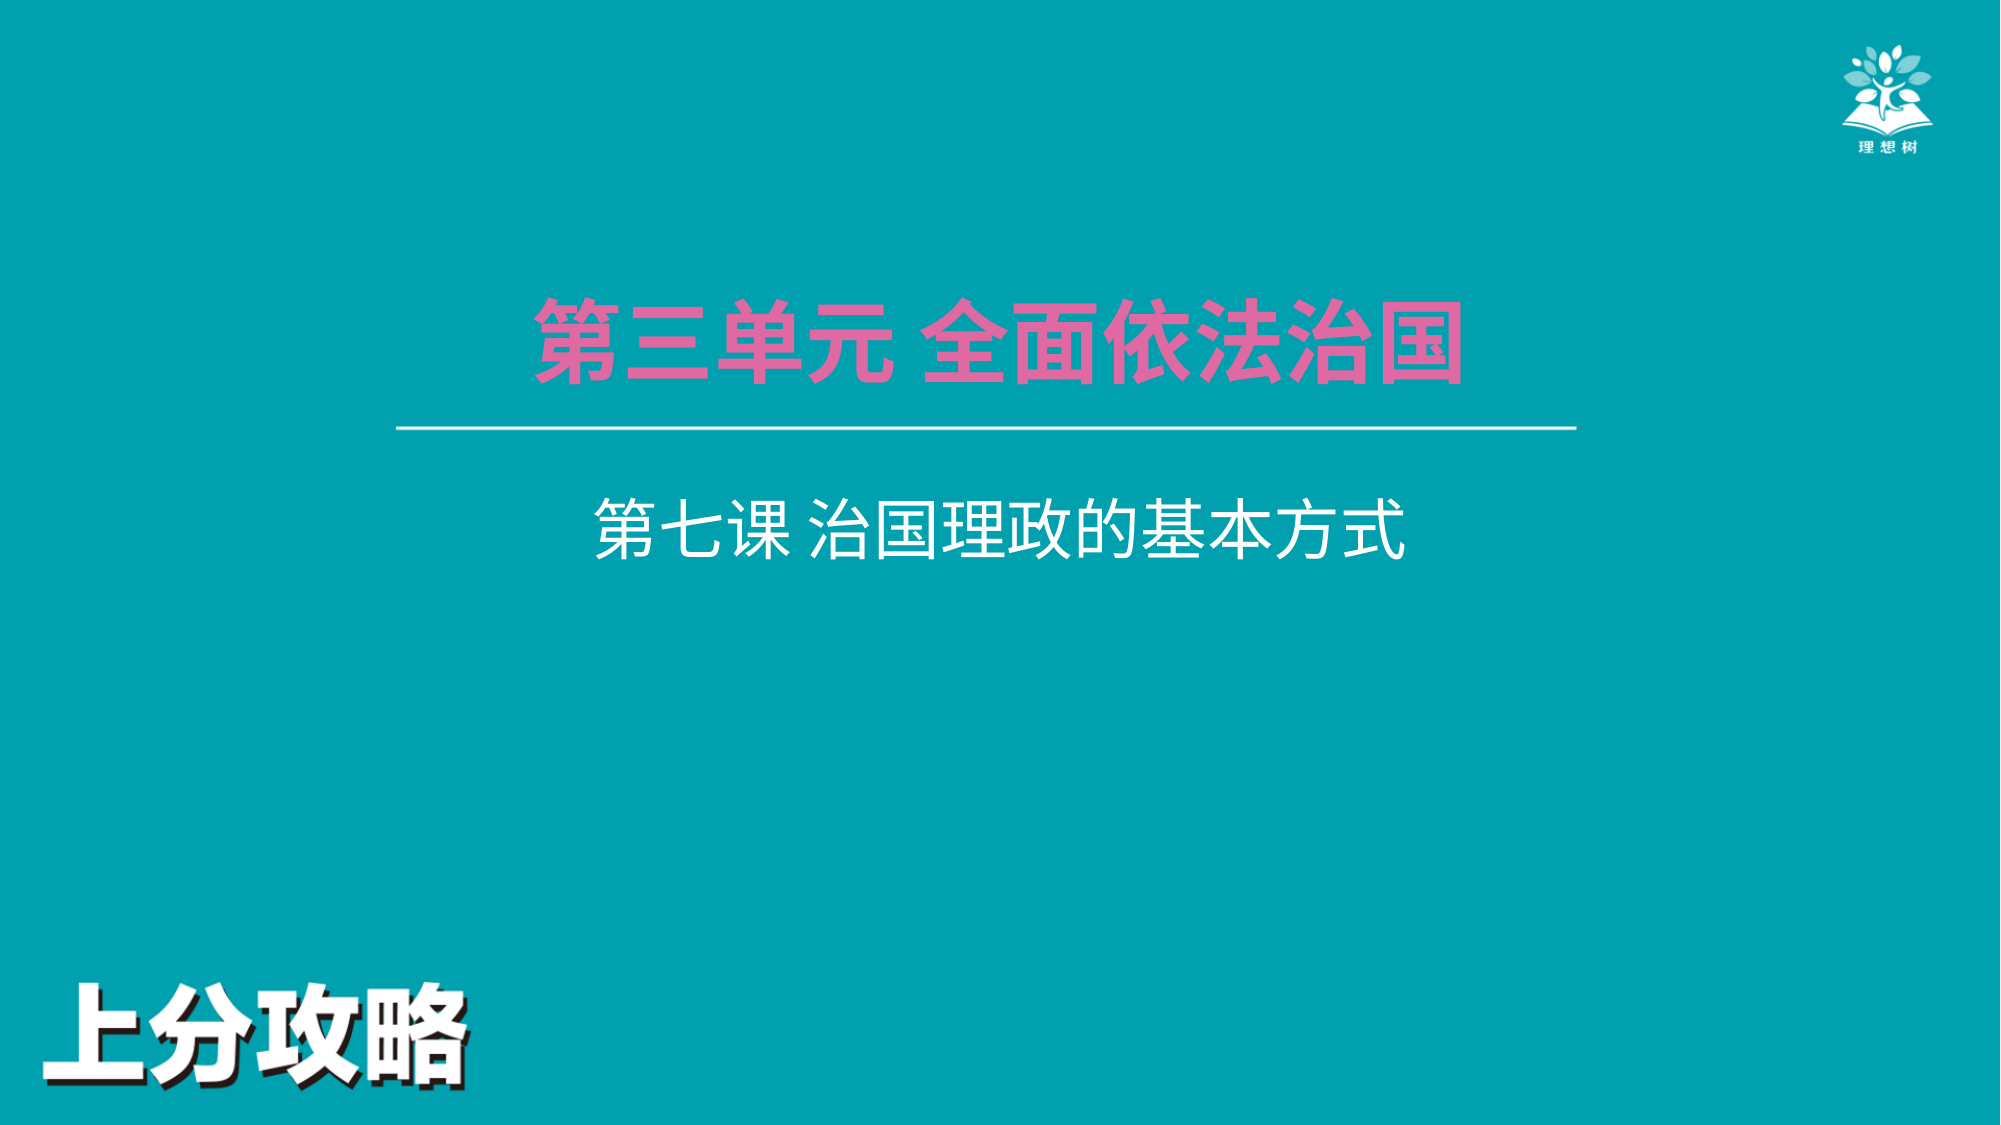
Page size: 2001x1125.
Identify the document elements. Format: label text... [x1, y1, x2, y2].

text_box 第三单元 全面依法治国 [0, 265, 2000, 413]
picture [0, 413, 2000, 472]
picture [0, 0, 2000, 265]
picture [0, 579, 2000, 1125]
text_box 第七课 治国理政的基本方式 [0, 472, 2000, 579]
